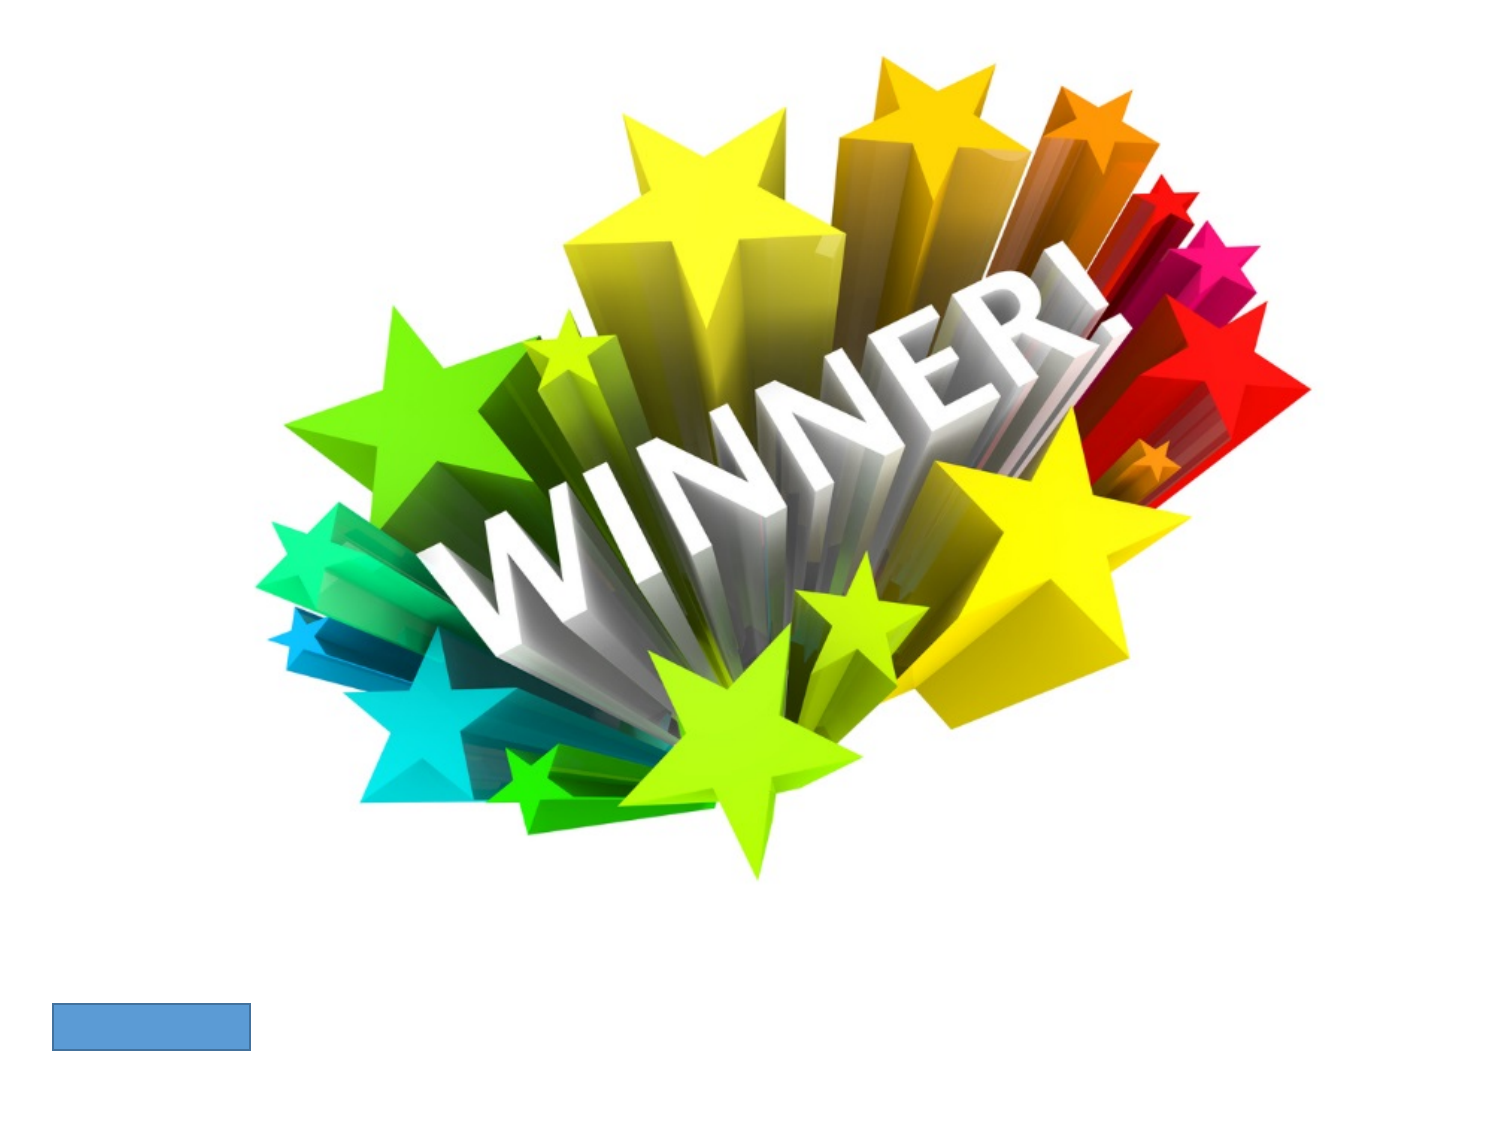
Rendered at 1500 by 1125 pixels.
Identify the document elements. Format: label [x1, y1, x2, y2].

text_box [52, 1003, 251, 1051]
picture [230, 0, 1325, 955]
